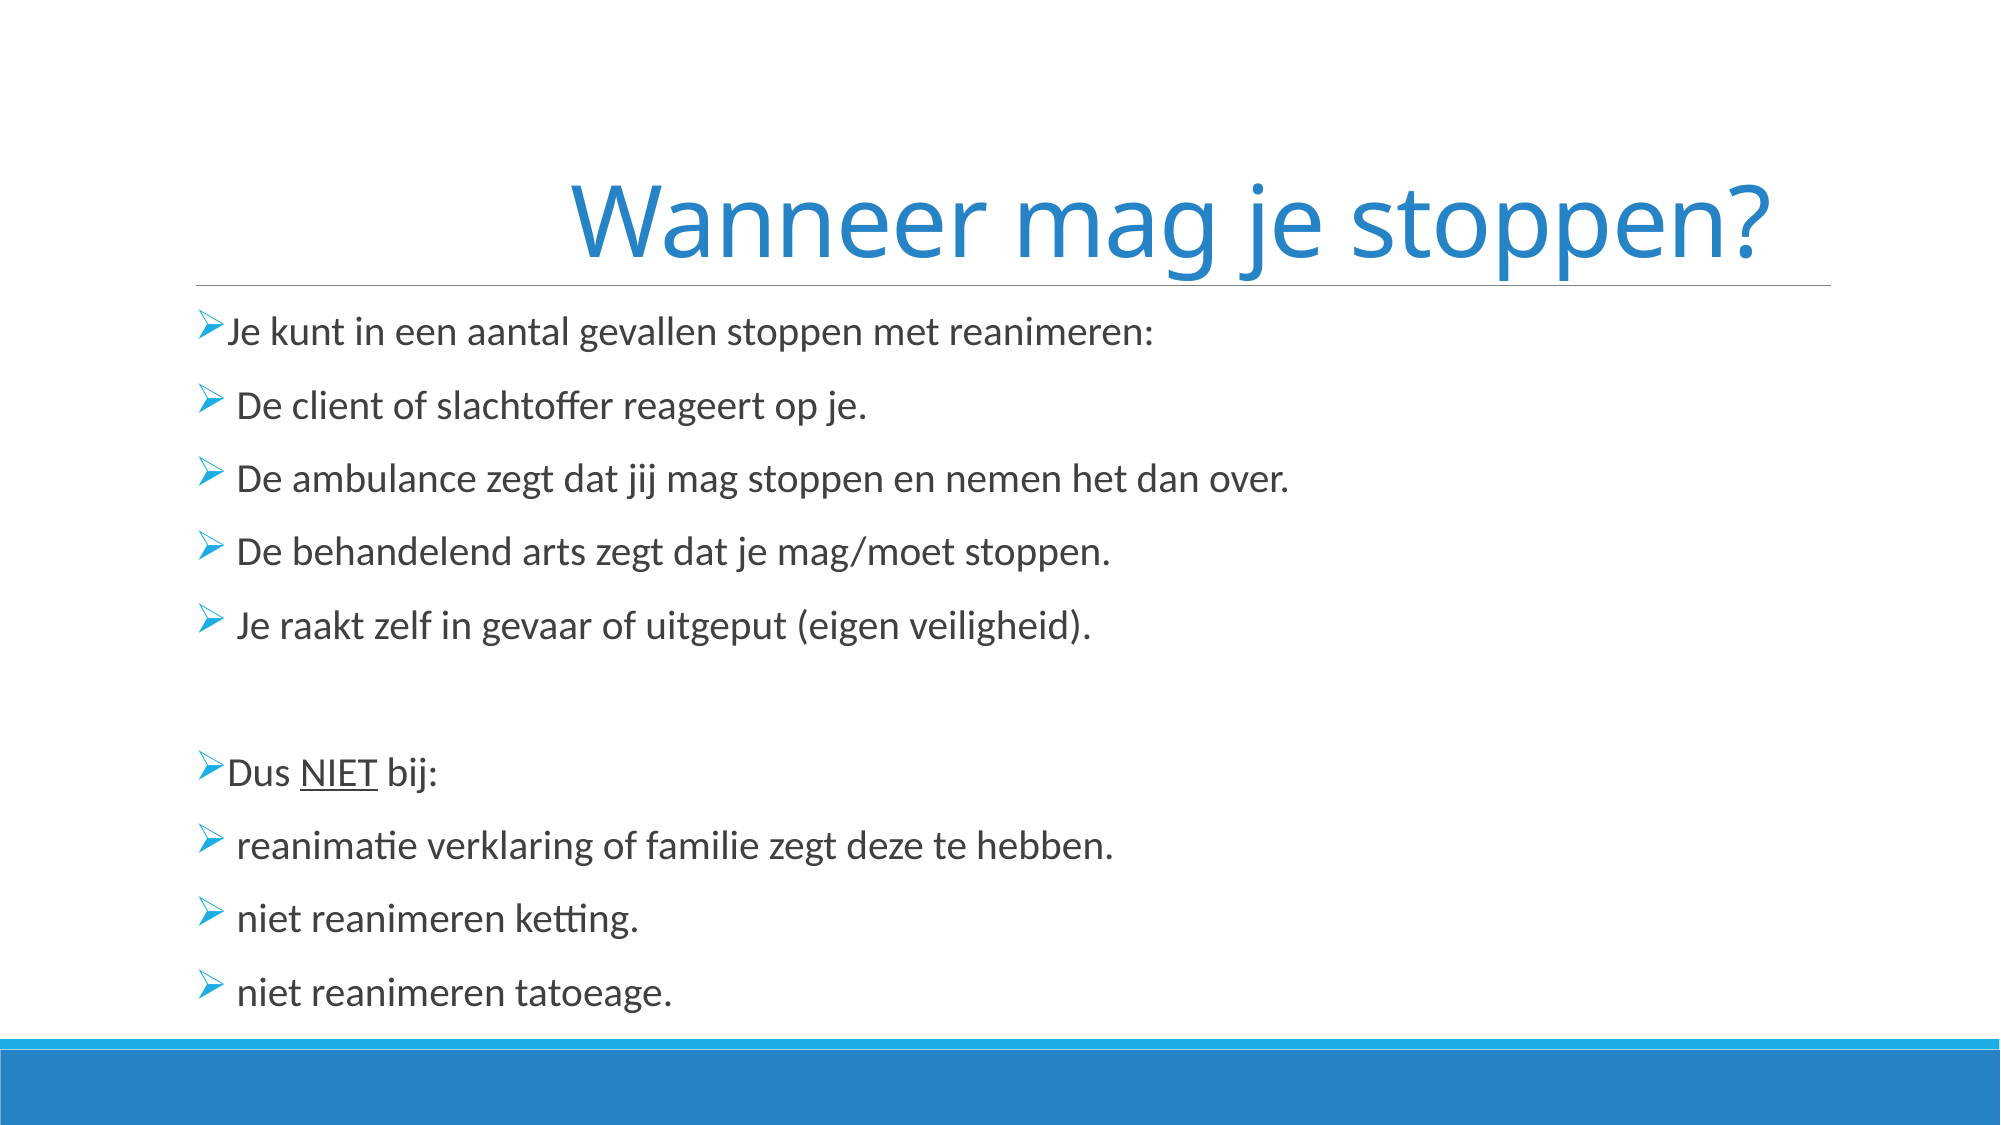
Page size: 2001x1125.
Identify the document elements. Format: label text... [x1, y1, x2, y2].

title Wanneer mag je stoppen? [180, 47, 1830, 285]
list Je kunt in een aantal gevallen stoppen met reanimeren: De client of slachtoffer reageert op je. De ambulance zegt dat jij mag stoppen en nemen het dan over. De behandelend arts zegt dat je mag/moet stoppen. Je raakt zelf in gevaar of uitgeput (eigen veiligheid). Dus NIET bij: reanimatie verklaring of familie zegt deze te hebben. niet reanimeren ketting. niet reanimeren tatoeage. [180, 302, 1830, 1026]
